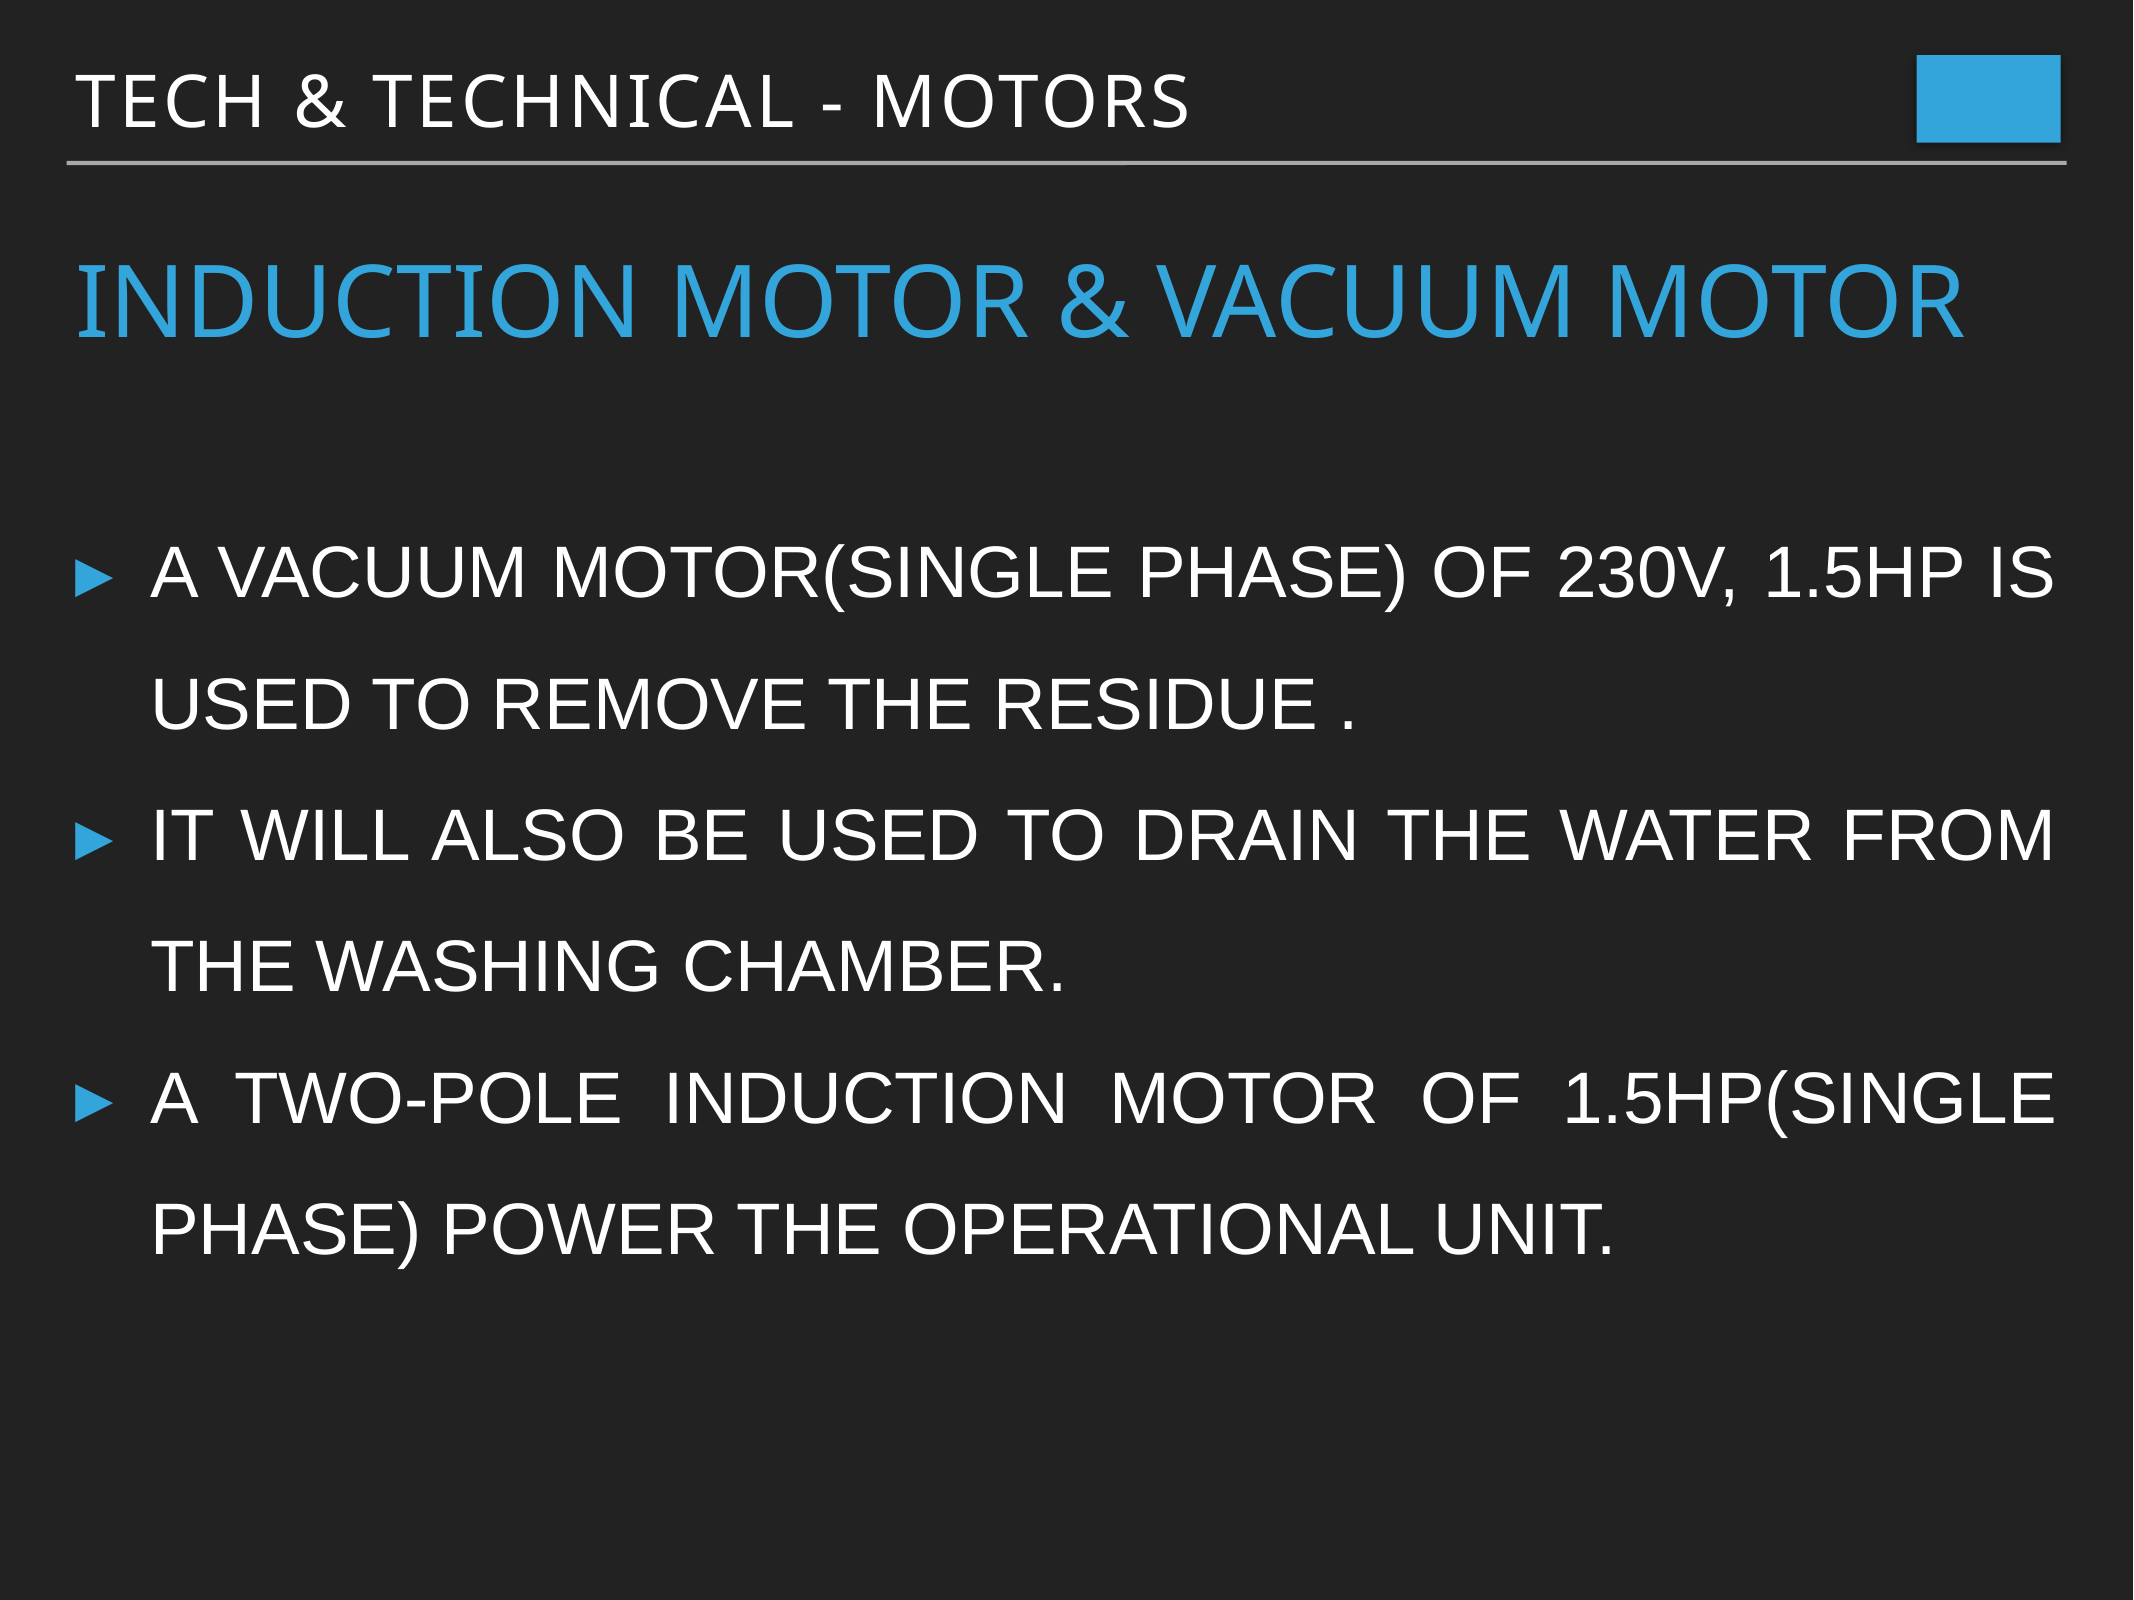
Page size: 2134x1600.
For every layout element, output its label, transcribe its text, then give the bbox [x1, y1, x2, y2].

list A VACUUM MOTOR(SINGLE PHASE) OF 230V, 1.5HP IS USED TO REMOVE THE RESIDUE . IT WILL ALSO BE USED TO DRAIN THE WATER FROM THE WASHING CHAMBER. A TWO-POLE INDUCTION MOTOR OF 1.5HP(SINGLE PHASE) POWER THE OPERATIONAL UNIT. [66, 472, 2068, 1478]
list TECH & TECHNICAL - MOTORS [66, 47, 1901, 151]
slide_number [1916, 54, 2062, 144]
title INDUCTION MOTOR & VACUUM MOTOR [66, 251, 2068, 372]
